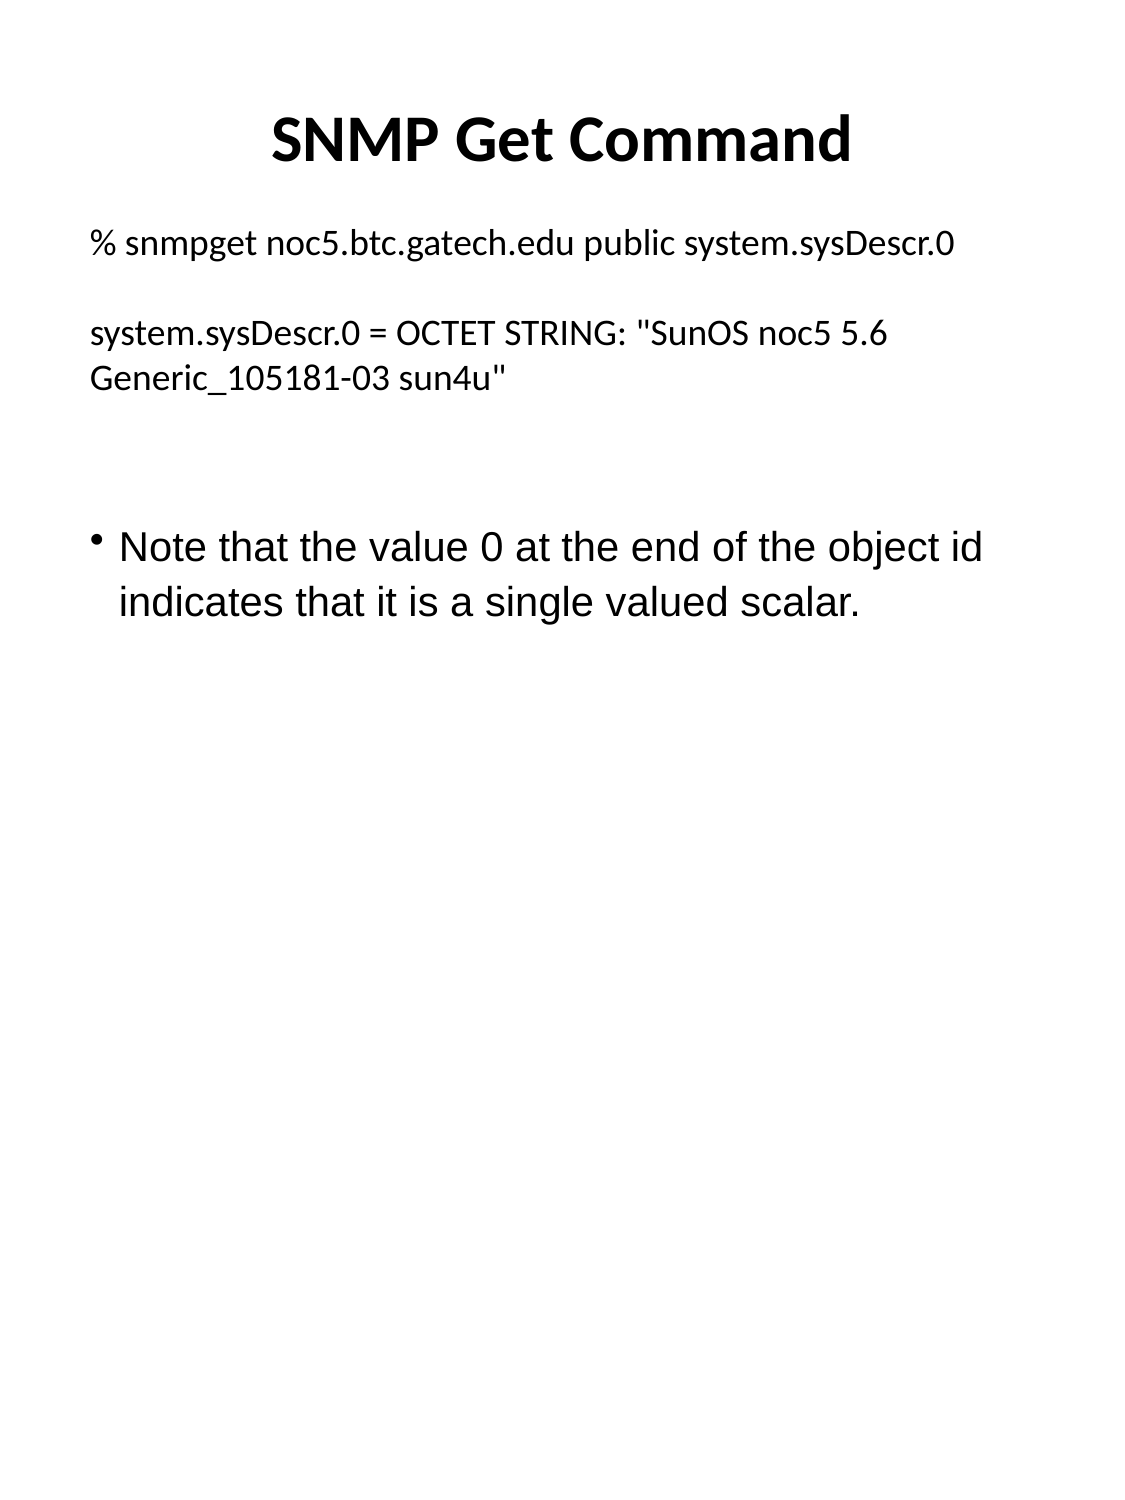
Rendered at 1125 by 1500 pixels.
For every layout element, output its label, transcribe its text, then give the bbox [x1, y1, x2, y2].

text_box % snmpget noc5.btc.gatech.edu public system.sysDescr.0 system.sysDescr.0 = OCTET STRING: "SunOS noc5 5.6 Generic_105181-03 sun4u" [75, 210, 1075, 406]
text_box Note that the value 0 at the end of the object id indicates that it is a single valued scalar. [75, 507, 1063, 633]
title SNMP Get Command [99, 87, 1025, 210]
